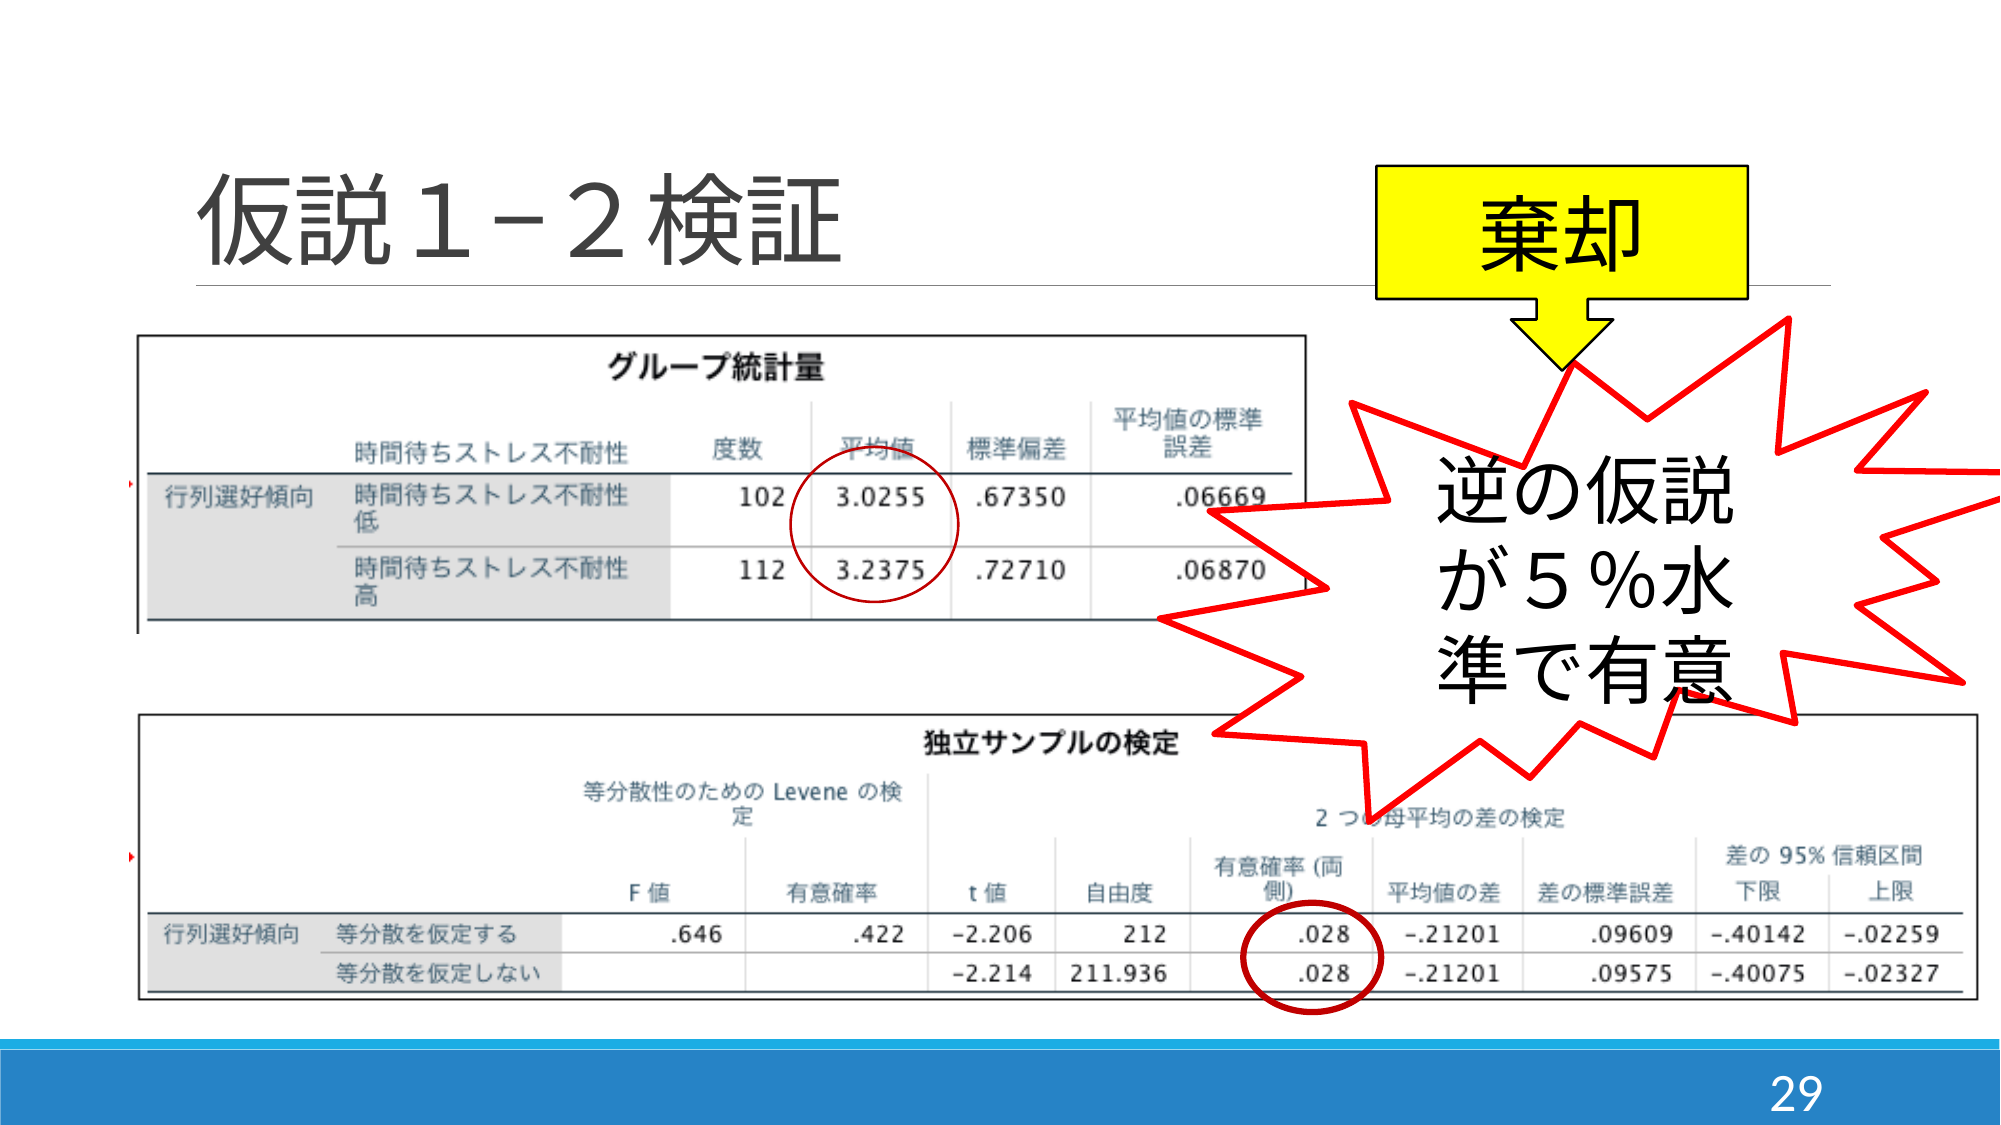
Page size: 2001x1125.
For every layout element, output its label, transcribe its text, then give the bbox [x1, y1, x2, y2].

title 仮説１−２検証 [180, 47, 1830, 285]
picture [129, 331, 1326, 635]
text_box 棄却 [1375, 164, 1750, 372]
text_box 逆の仮説が５％水準で有意 [1220, 317, 2000, 699]
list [128, 702, 1993, 1013]
slide_number 29 [1624, 1059, 1840, 1120]
